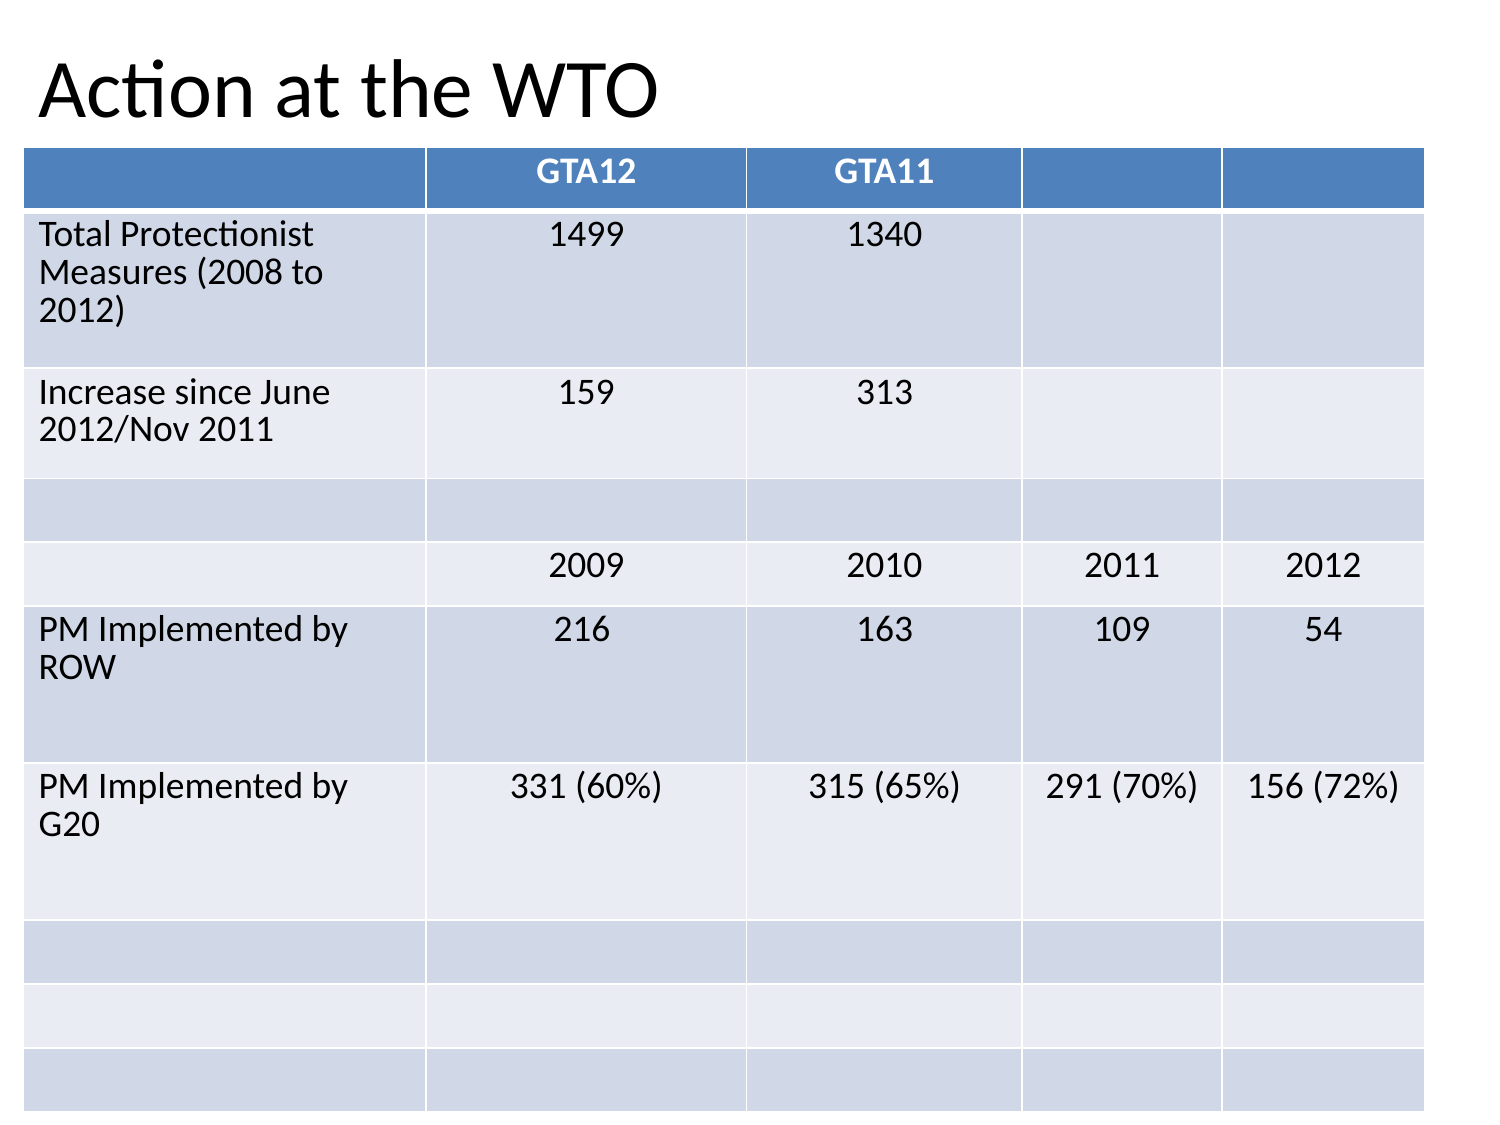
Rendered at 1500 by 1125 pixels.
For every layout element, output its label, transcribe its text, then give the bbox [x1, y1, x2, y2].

table_cell [1023, 921, 1221, 983]
title Action at the WTO [23, 26, 1374, 129]
table_cell 315 (65%) [747, 764, 1021, 919]
table_cell 2012 [1223, 543, 1424, 605]
table_cell [747, 921, 1021, 983]
table_header [24, 148, 425, 208]
table_cell Total Protectionist Measures (2008 to 2012) [24, 214, 425, 367]
table_cell [24, 1049, 425, 1111]
table_cell [24, 543, 425, 605]
table_header GTA12 [427, 148, 746, 208]
table_cell [747, 479, 1021, 541]
table_cell [427, 479, 746, 541]
table_cell 291 (70%) [1023, 764, 1221, 919]
table_cell [1023, 369, 1221, 478]
table_cell [24, 985, 425, 1047]
table_cell 159 [427, 369, 746, 478]
table_cell 2010 [747, 543, 1021, 605]
table_cell [1223, 369, 1424, 478]
table_cell [24, 479, 425, 541]
table_cell 331 (60%) [427, 764, 746, 919]
table_cell [427, 985, 746, 1047]
table_cell [1223, 1049, 1424, 1111]
table_cell 1499 [427, 214, 746, 367]
table_cell Increase since June 2012/Nov 2011 [24, 369, 425, 478]
table_header GTA11 [747, 148, 1021, 208]
table_cell [1223, 985, 1424, 1047]
table_header [1023, 148, 1221, 208]
table_cell 1340 [747, 214, 1021, 367]
table_cell 163 [747, 607, 1021, 762]
table_cell 216 [427, 607, 746, 762]
table_cell PM Implemented by ROW [24, 607, 425, 762]
table_cell [1023, 985, 1221, 1047]
table_cell [1223, 921, 1424, 983]
table_cell 2009 [427, 543, 746, 605]
slide_number 14 [61, 1025, 412, 1086]
table_cell [427, 1049, 746, 1111]
table_cell [747, 985, 1021, 1047]
table_cell [1023, 479, 1221, 541]
table_cell PM Implemented by G20 [24, 764, 425, 919]
table_header [1223, 148, 1424, 208]
table_cell 156 (72%) [1223, 764, 1424, 919]
table_cell 54 [1223, 607, 1424, 762]
table_cell [1223, 479, 1424, 541]
table_cell [24, 921, 425, 983]
table_cell 109 [1023, 607, 1221, 762]
table_cell 313 [747, 369, 1021, 478]
table_cell [747, 1049, 1021, 1111]
table_cell 2011 [1023, 543, 1221, 605]
table_cell [1223, 214, 1424, 367]
table_cell [1023, 214, 1221, 367]
table_cell [427, 921, 746, 983]
table_cell [1023, 1049, 1221, 1111]
